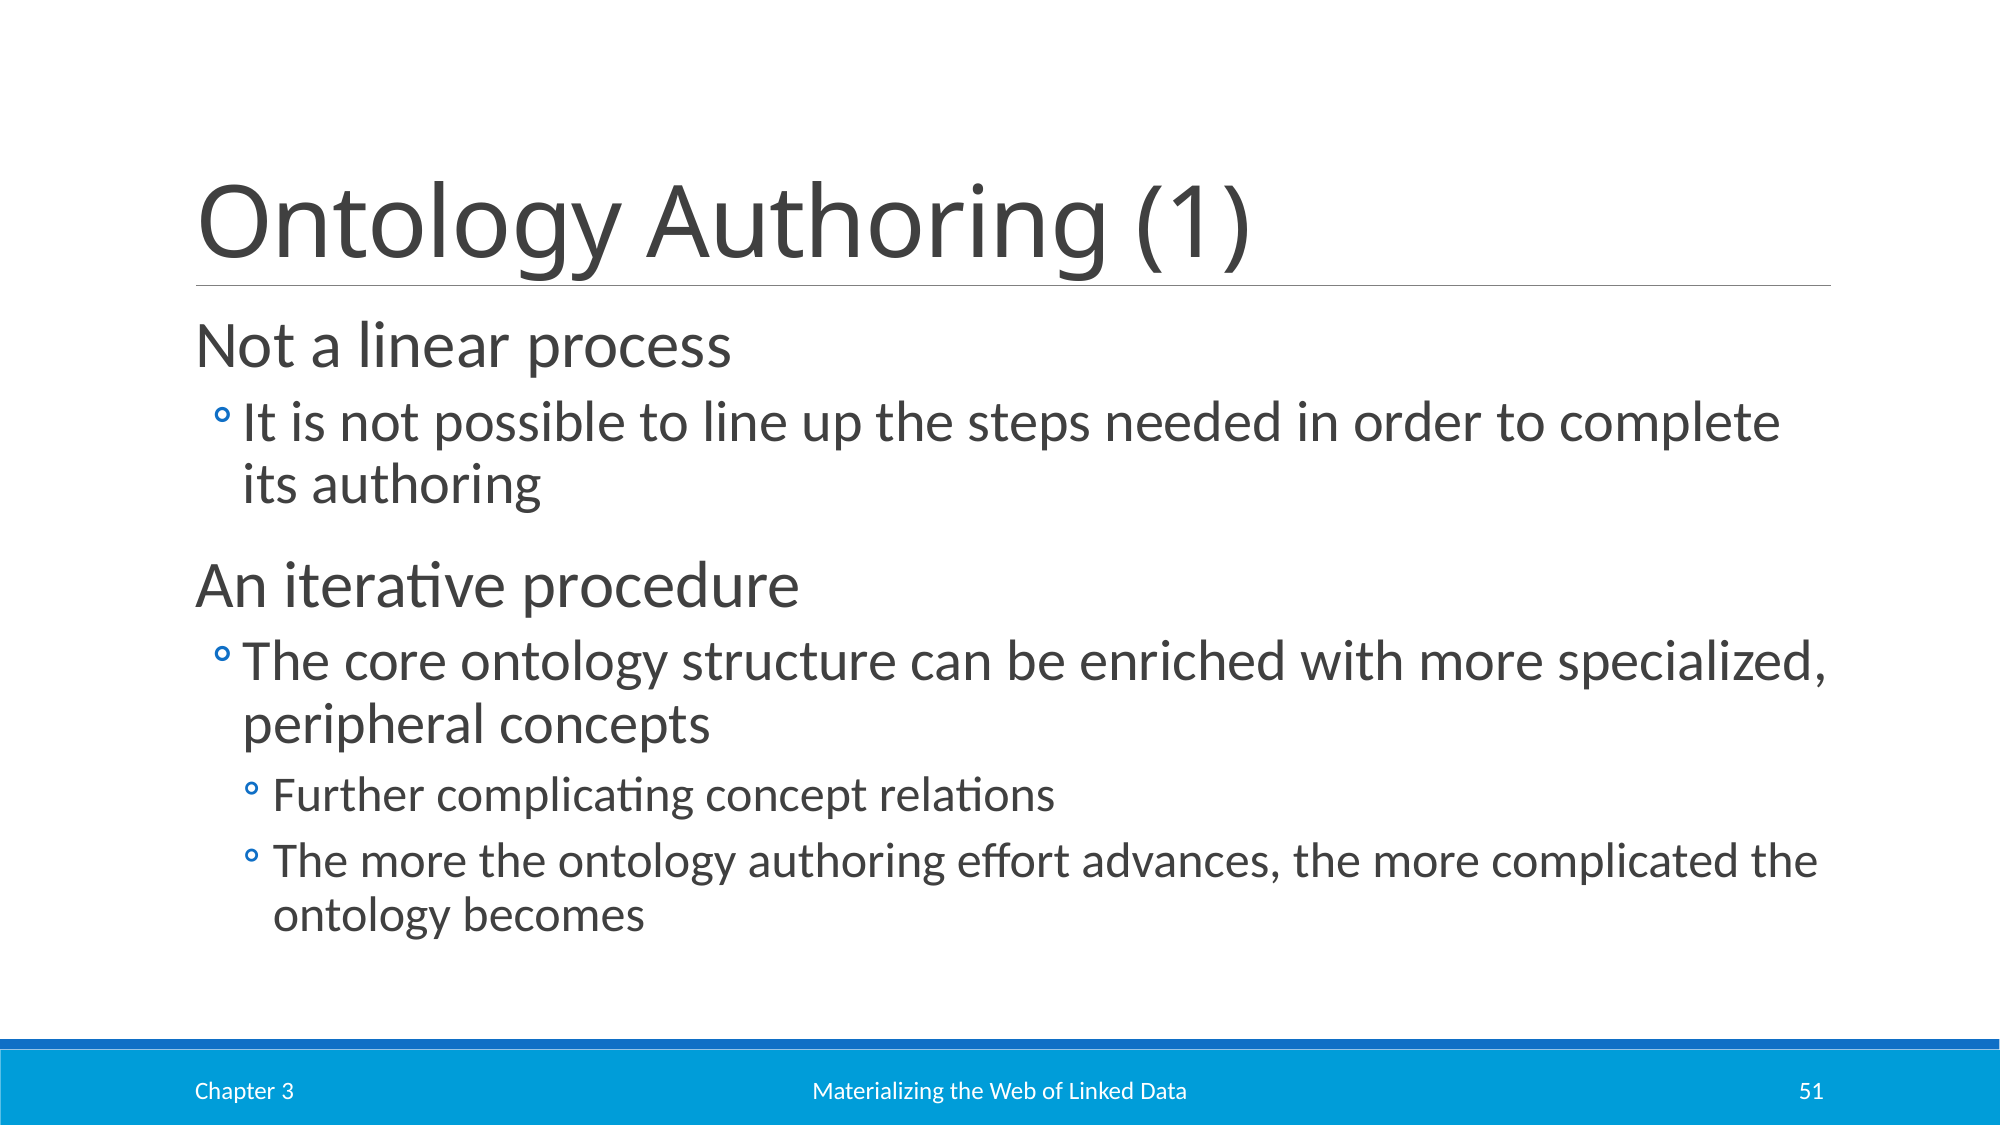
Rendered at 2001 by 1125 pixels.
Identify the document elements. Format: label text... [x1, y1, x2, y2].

list Not a linear process It is not possible to line up the steps needed in order to complete its authoring An iterative procedure The core ontology structure can be enriched with more specialized, peripheral concepts Further complicating concept relations The more the ontology authoring effort advances, the more complicated the ontology becomes [180, 302, 1830, 963]
footer Materializing the Web of Linked Data [604, 1059, 1396, 1120]
slide_number Chapter 3 [180, 1059, 586, 1120]
slide_number 51 [1624, 1059, 1840, 1120]
title Ontology Authoring (1) [180, 47, 1830, 285]
